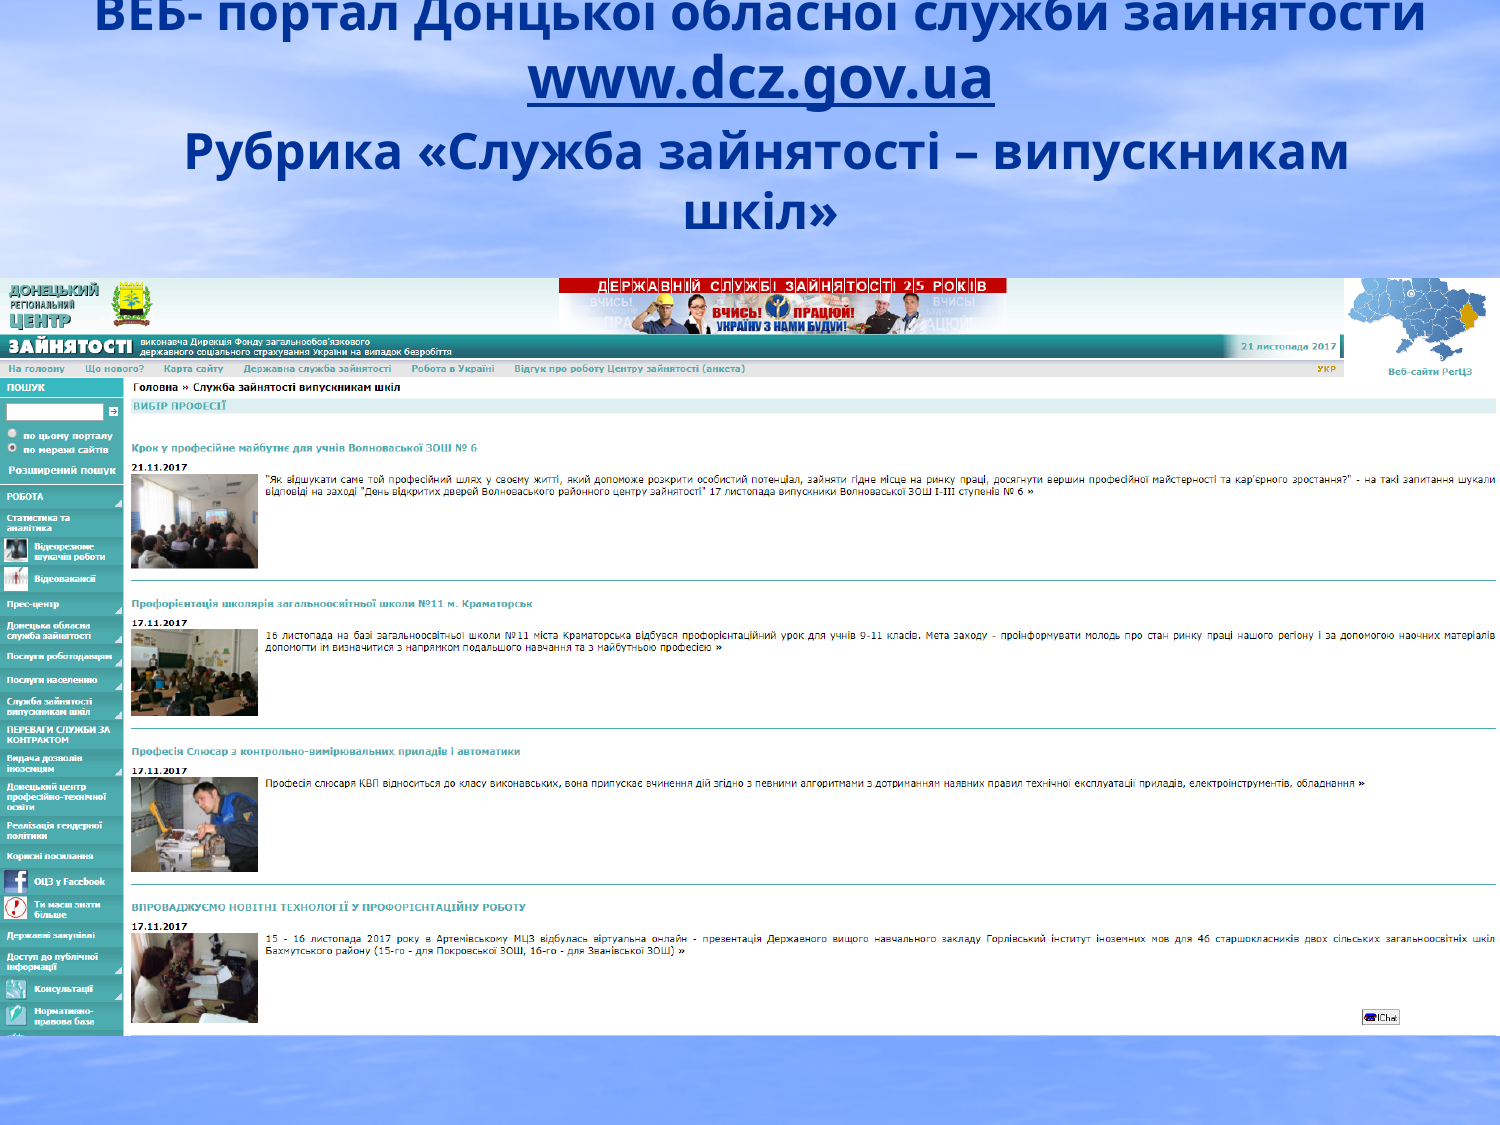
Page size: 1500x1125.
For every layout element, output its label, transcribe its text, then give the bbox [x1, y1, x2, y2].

picture [0, 278, 1500, 1036]
title ВЕБ- портал Донцької обласної служби зайнятости www.dcz.gov.ua Рубрика «Служба зайнятості – випускникам шкіл» [75, 47, 1447, 232]
